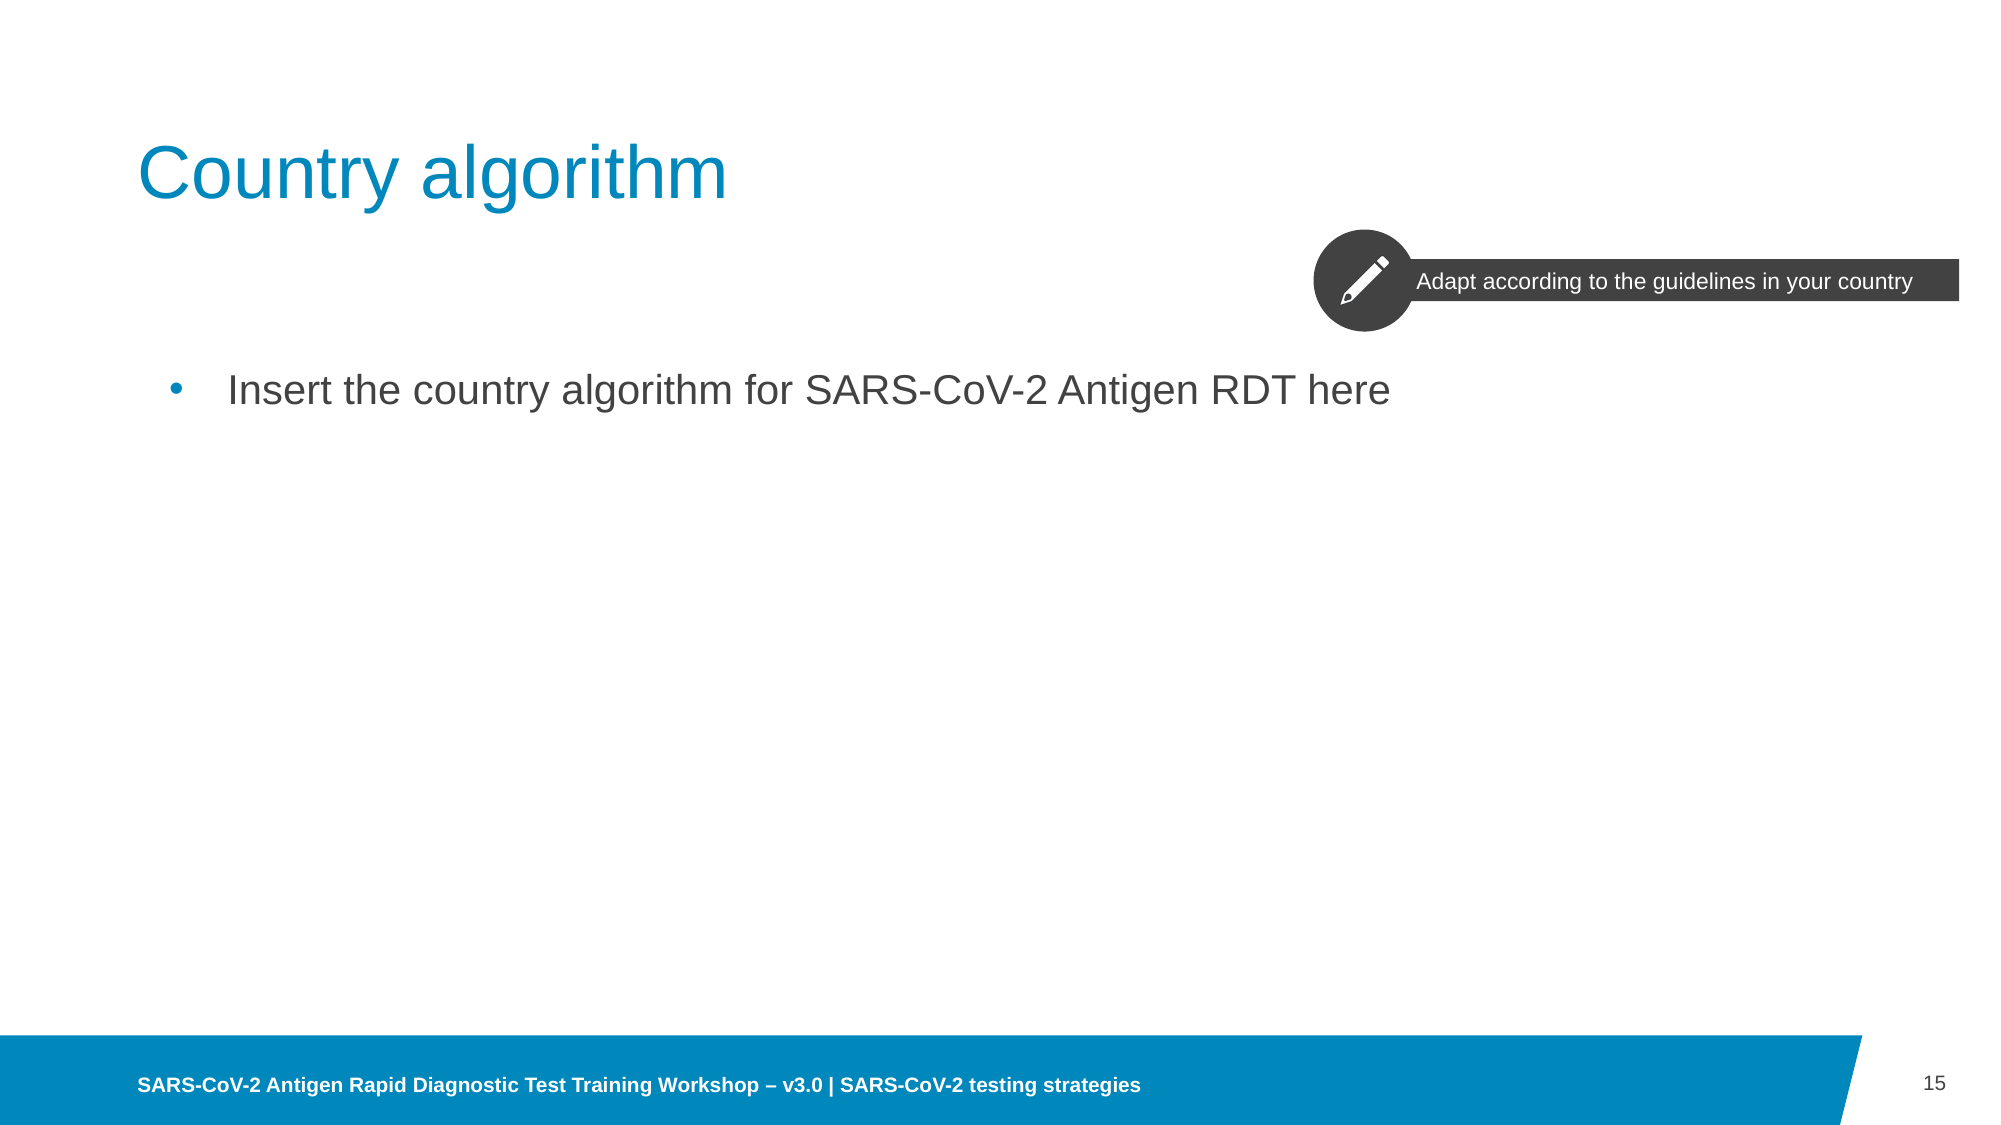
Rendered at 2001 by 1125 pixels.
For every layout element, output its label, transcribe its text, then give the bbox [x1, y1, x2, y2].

list Insert the country algorithm for SARS-CoV-2 Antigen RDT here [137, 284, 1863, 1014]
title Country algorithm [137, 59, 1863, 215]
footer SARS-CoV-2 Antigen Rapid Diagnostic Test Training Workshop – v3.0 | SARS-CoV-2 testing strategies [137, 1042, 1338, 1125]
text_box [1315, 231, 1960, 330]
slide_number 15 [1862, 1035, 1947, 1125]
